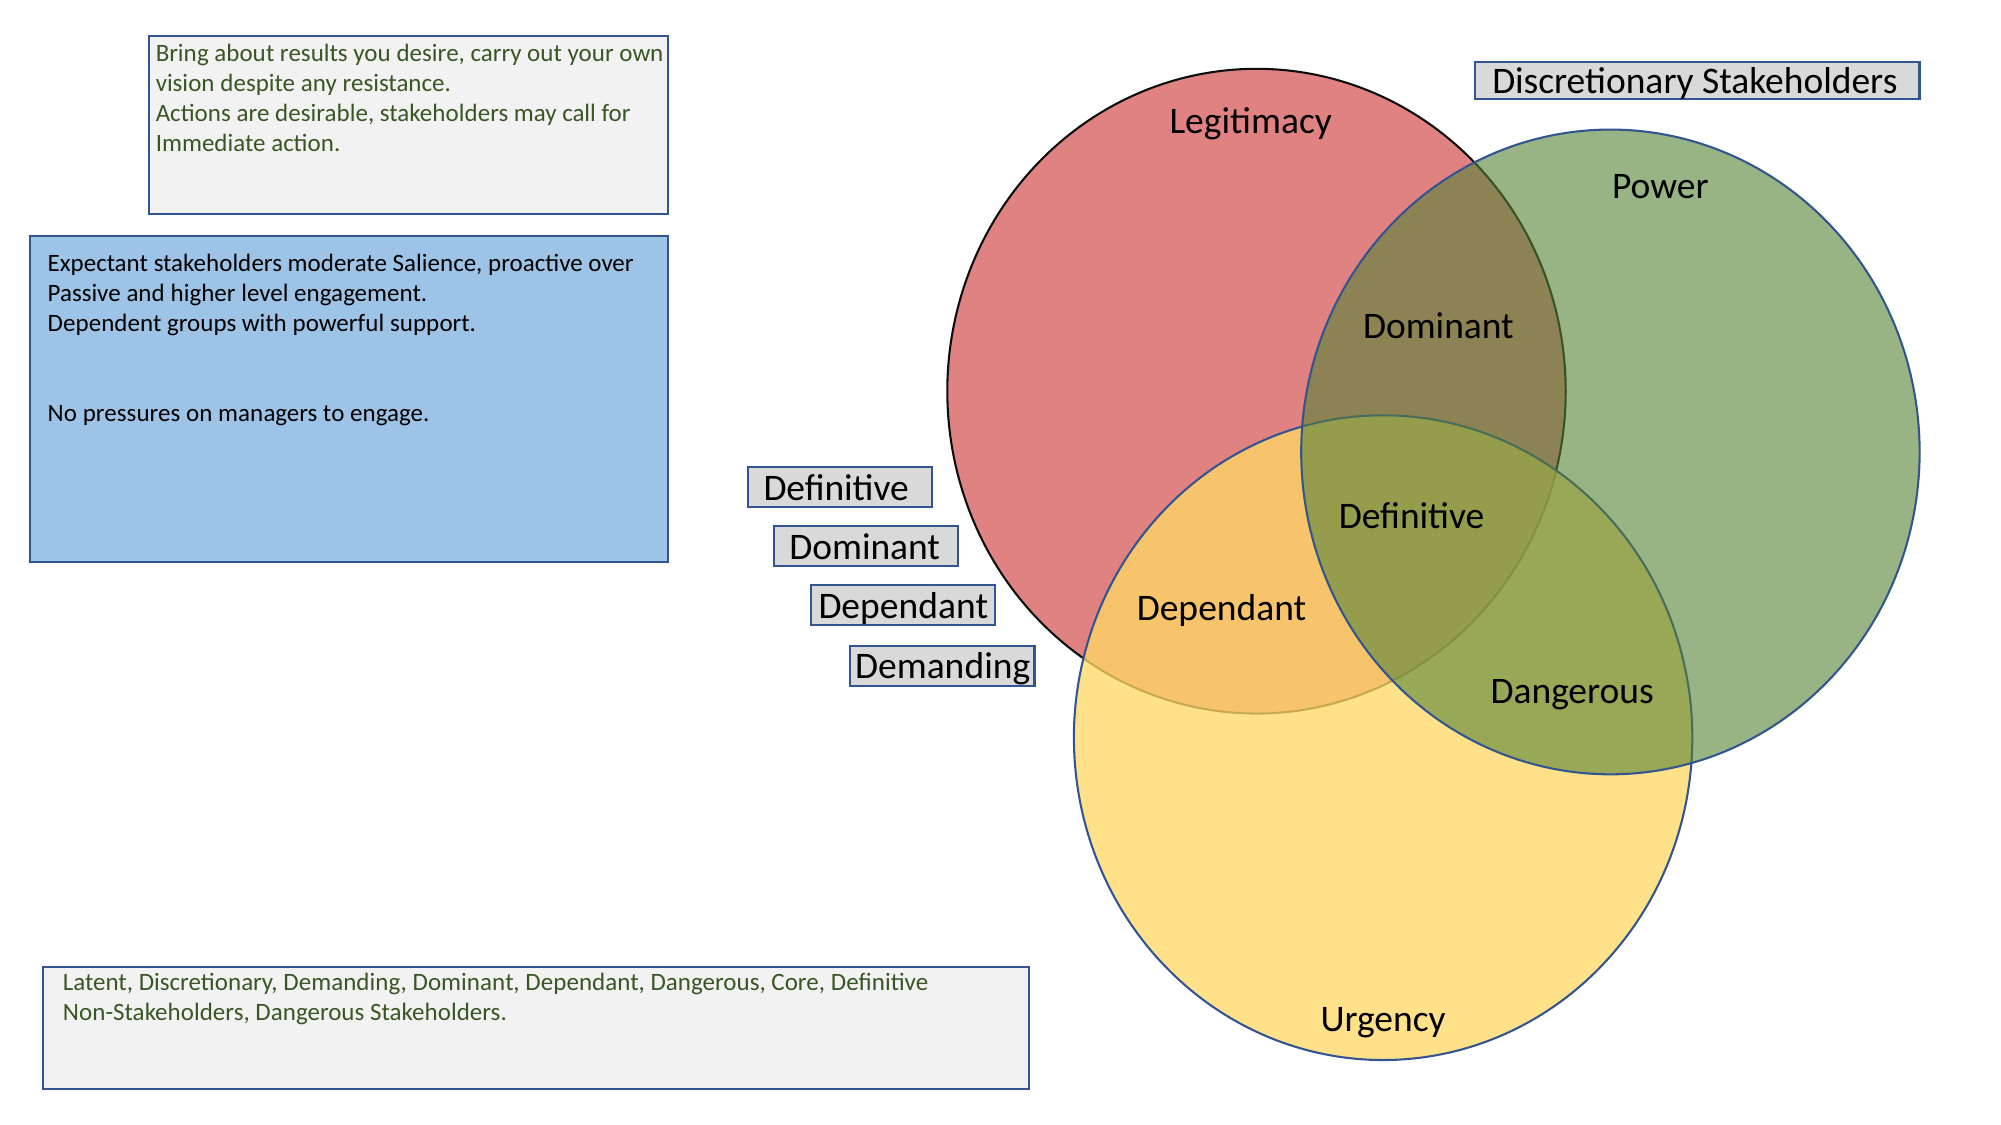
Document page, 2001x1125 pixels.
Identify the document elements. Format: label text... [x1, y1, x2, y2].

text_box Definitive [1324, 484, 1500, 544]
text_box Urgency [1305, 987, 1461, 1047]
text_box Dependant [1122, 575, 1322, 635]
text_box [148, 164, 669, 215]
text_box Latent, Discretionary, Demanding, Dominant, Dependant, Dangerous, Core, Definitive Non-Stakeholders, Dangerous Stakeholders. [48, 958, 946, 1033]
text_box Bring about results you desire, carry out your own vision despite any resistance. Actions are desirable, stakeholders may call for Immediate action. [141, 29, 680, 164]
text_box [946, 67, 1474, 659]
text_box Dependant [803, 573, 1003, 634]
text_box Legitimacy [1154, 88, 1348, 149]
text_box [955, 525, 959, 567]
text_box [42, 966, 1030, 1090]
text_box [29, 235, 669, 563]
text_box Power [1597, 153, 1724, 214]
text_box Expectant stakeholders moderate Salience, proactive over Passive and higher level engagement. Dependent groups with powerful support. No pressures on managers to engage. [33, 239, 650, 464]
text_box [1300, 128, 1921, 776]
text_box Discretionary Stakeholders [1477, 49, 1923, 109]
text_box Dominant [774, 514, 955, 574]
text_box Dangerous [1475, 659, 1670, 719]
text_box Dominant [1348, 293, 1539, 354]
text_box Definitive [748, 455, 924, 515]
text_box [924, 466, 933, 508]
text_box Demanding [840, 634, 1046, 694]
text_box [1072, 425, 1693, 1062]
